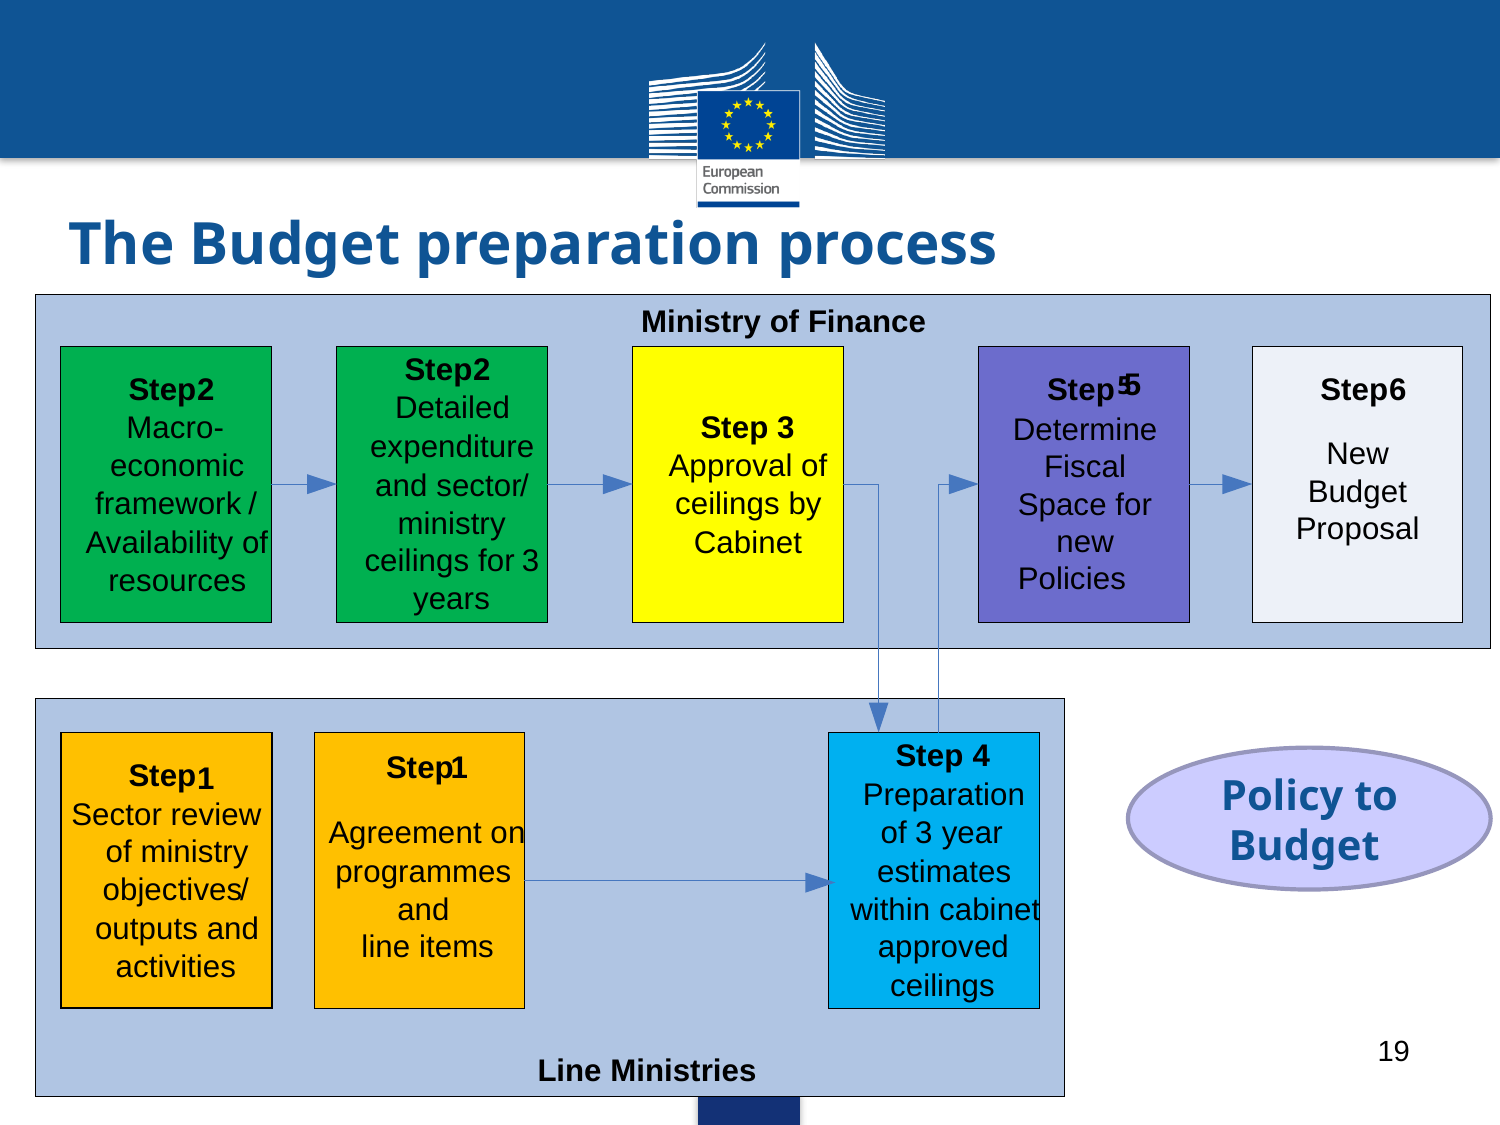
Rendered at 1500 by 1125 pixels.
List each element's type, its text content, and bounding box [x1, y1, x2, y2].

text_box The Budget preparation process [23, 187, 1483, 296]
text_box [35, 294, 1491, 1097]
picture [649, 42, 885, 187]
